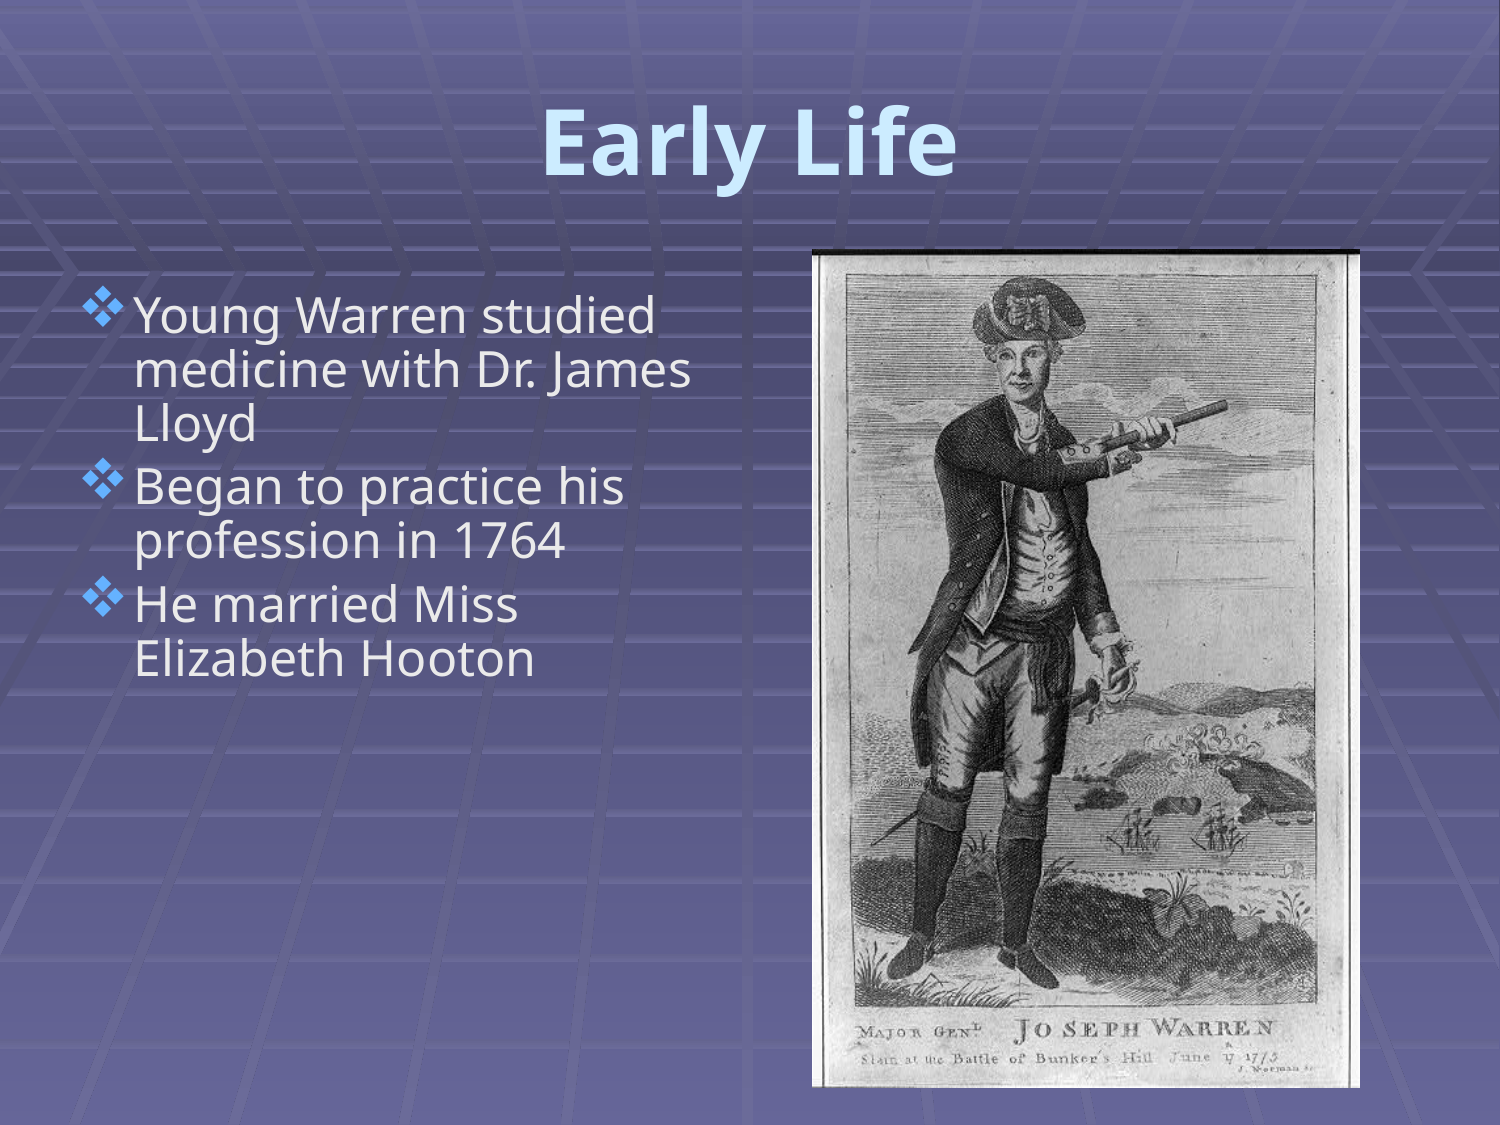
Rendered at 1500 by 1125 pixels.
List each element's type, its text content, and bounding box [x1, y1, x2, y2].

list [812, 249, 1360, 1088]
title Early Life [74, 44, 1425, 233]
list Young Warren studied medicine with Dr. James Lloyd Began to practice his profession in 1764 He married Miss Elizabeth Hooton [62, 212, 725, 1051]
